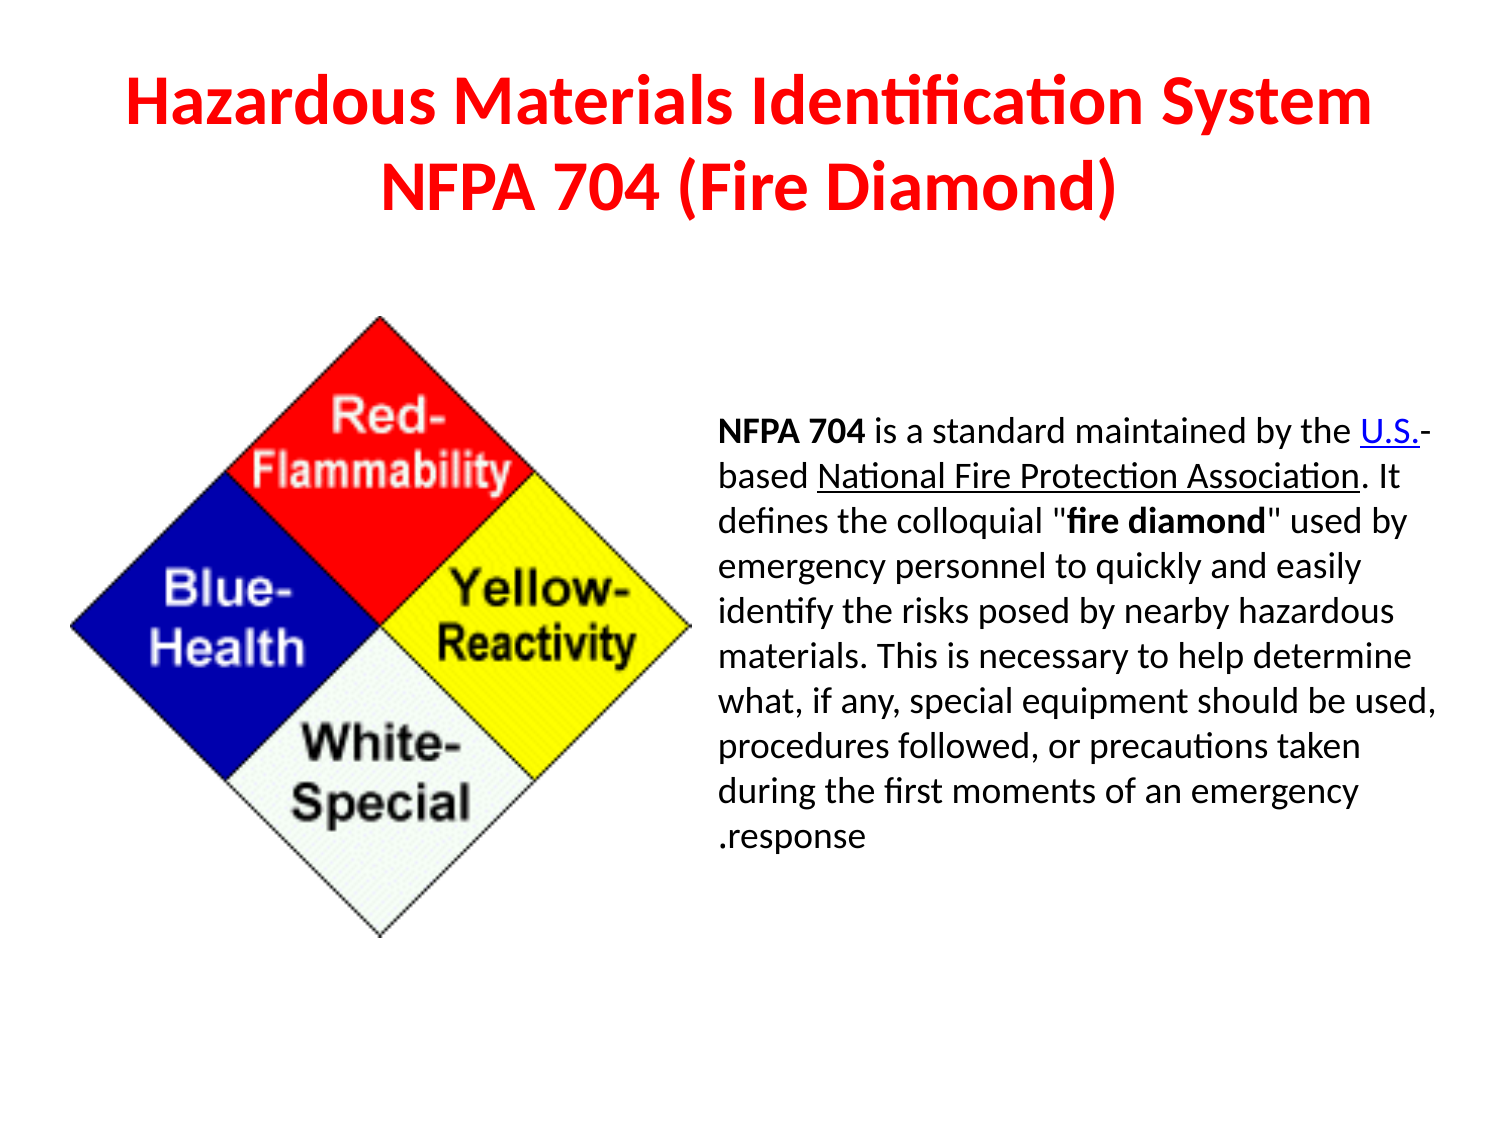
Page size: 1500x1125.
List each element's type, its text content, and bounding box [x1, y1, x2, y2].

title Hazardous Materials Identification System NFPA 704 (Fire Diamond) [75, 45, 1425, 233]
text_box NFPA 704 is a standard maintained by the U.S.-based National Fire Protection Association. It defines the colloquial "fire diamond" used by emergency personnel to quickly and easily identify the risks posed by nearby hazardous materials. This is necessary to help determine what, if any, special equipment should be used, procedures followed, or precautions taken during the first moments of an emergency response. [703, 398, 1453, 864]
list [70, 316, 692, 938]
